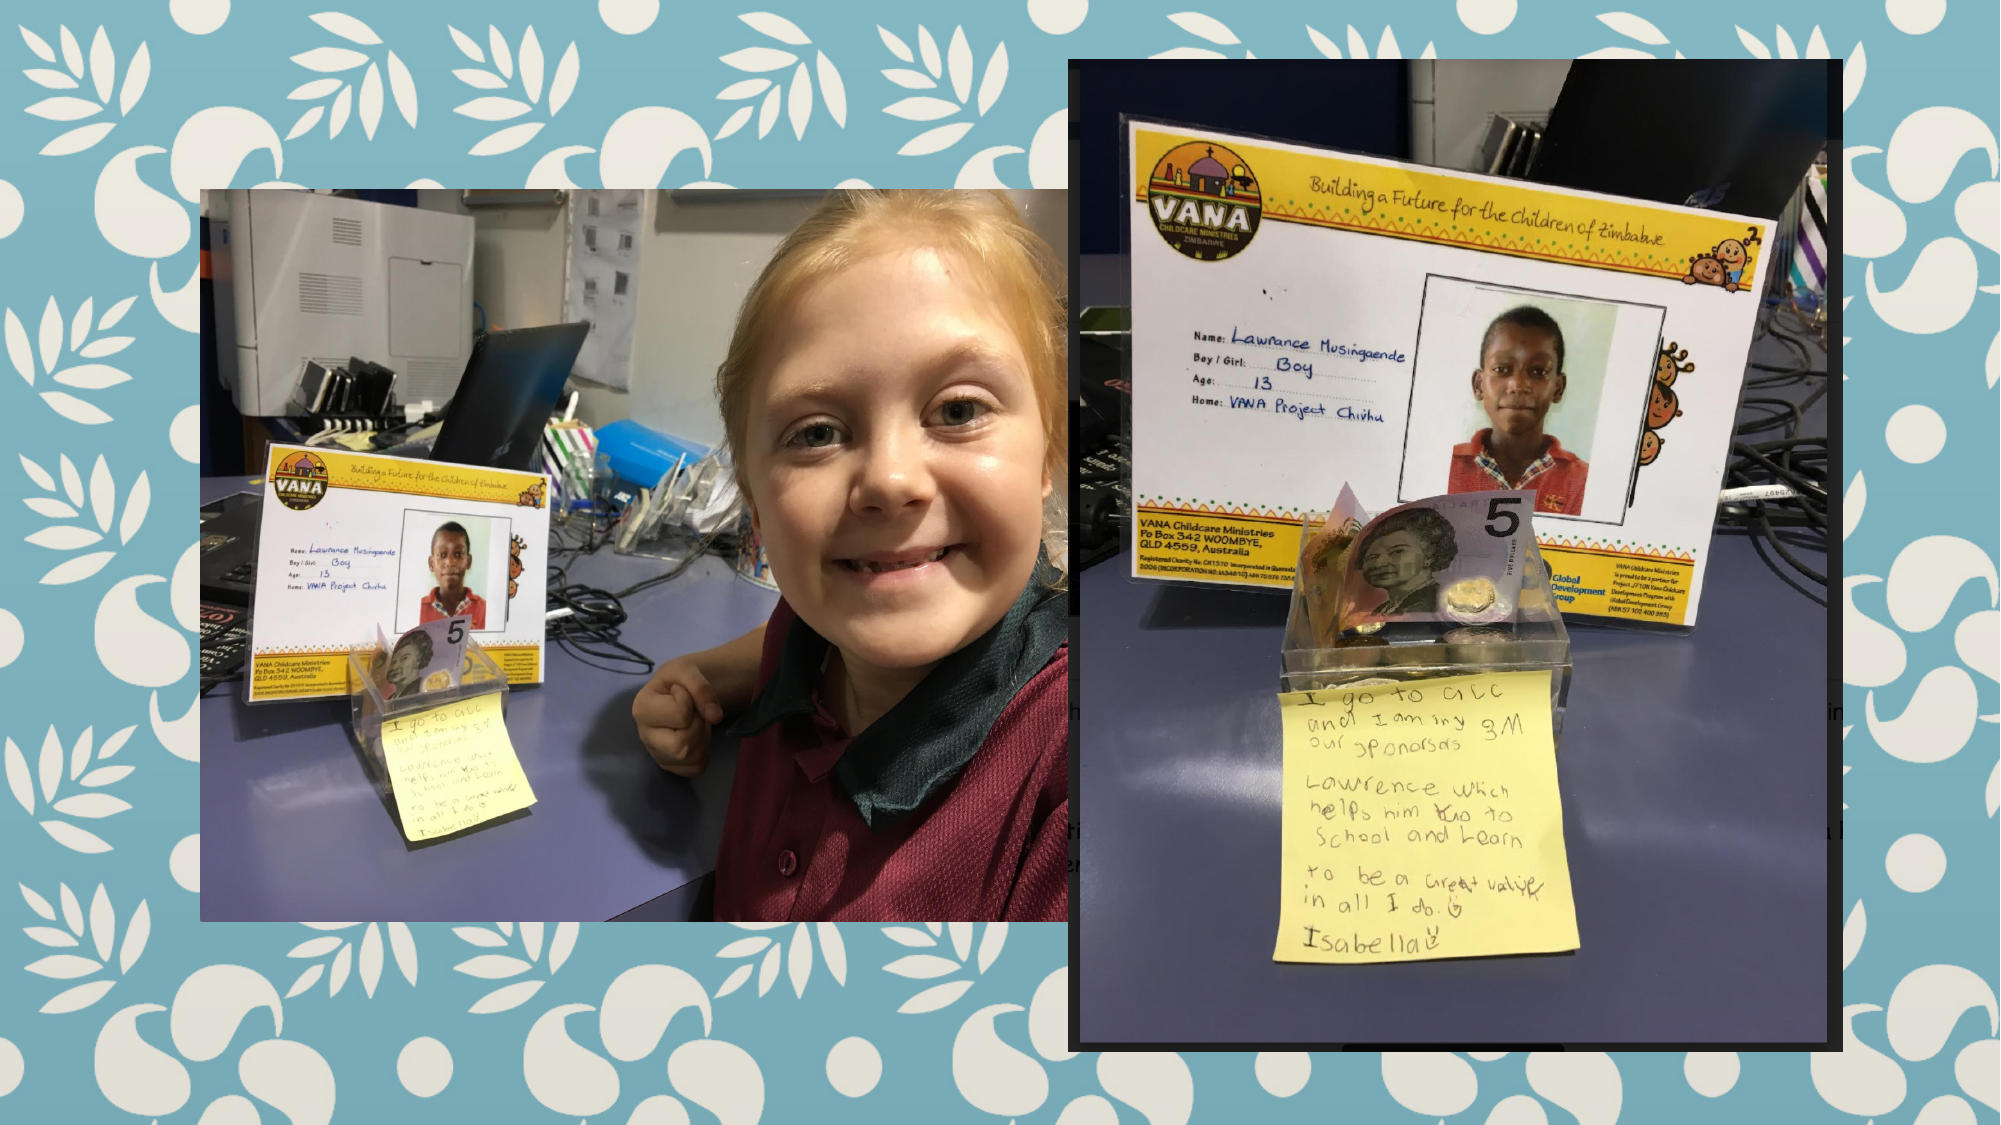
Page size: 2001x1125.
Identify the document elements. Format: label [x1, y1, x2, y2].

picture [200, 59, 1843, 1052]
